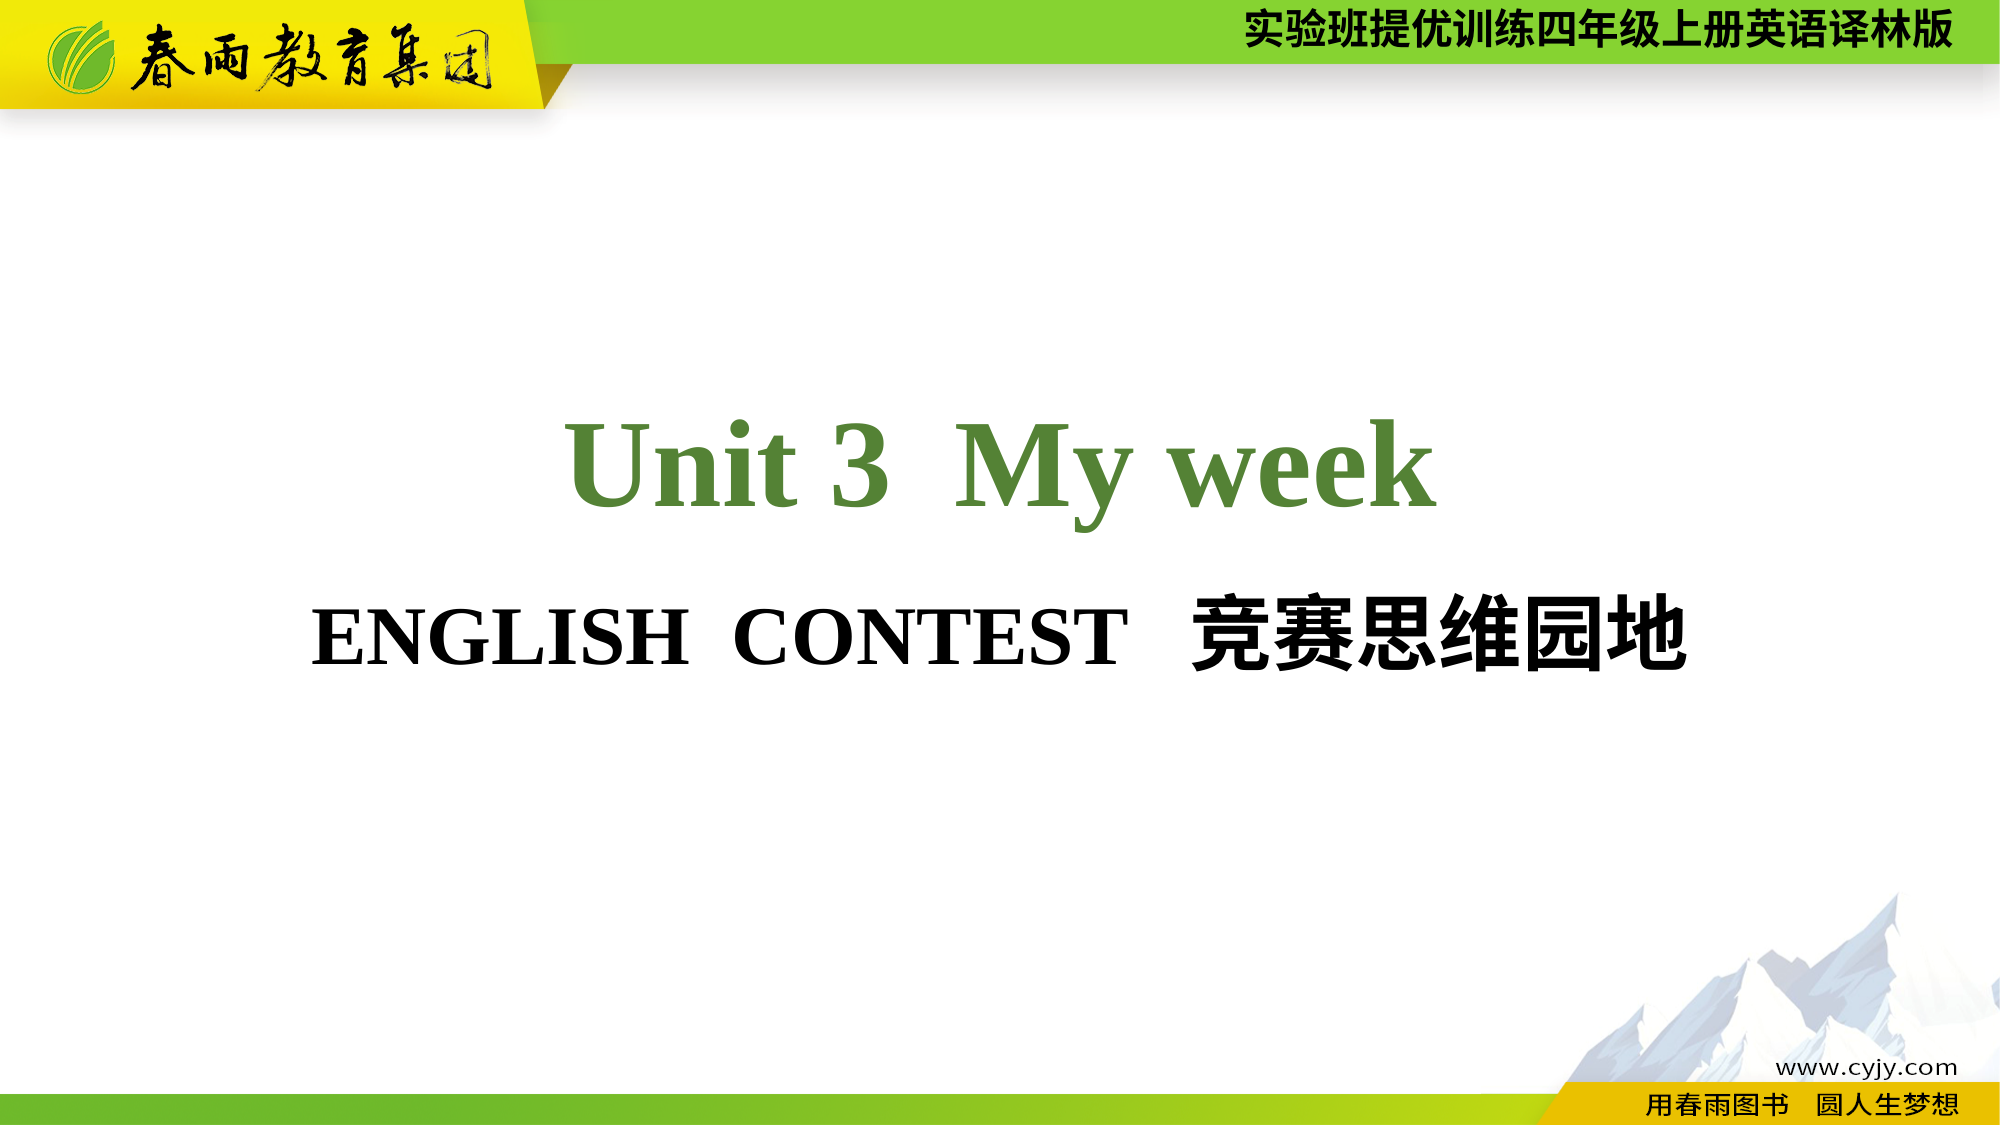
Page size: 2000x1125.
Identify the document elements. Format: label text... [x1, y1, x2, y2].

text_box Unit 3 My week ENGLISH CONTEST 竞赛思维园地 [0, 298, 2000, 689]
picture [0, 0, 2000, 298]
picture [0, 689, 2000, 1125]
